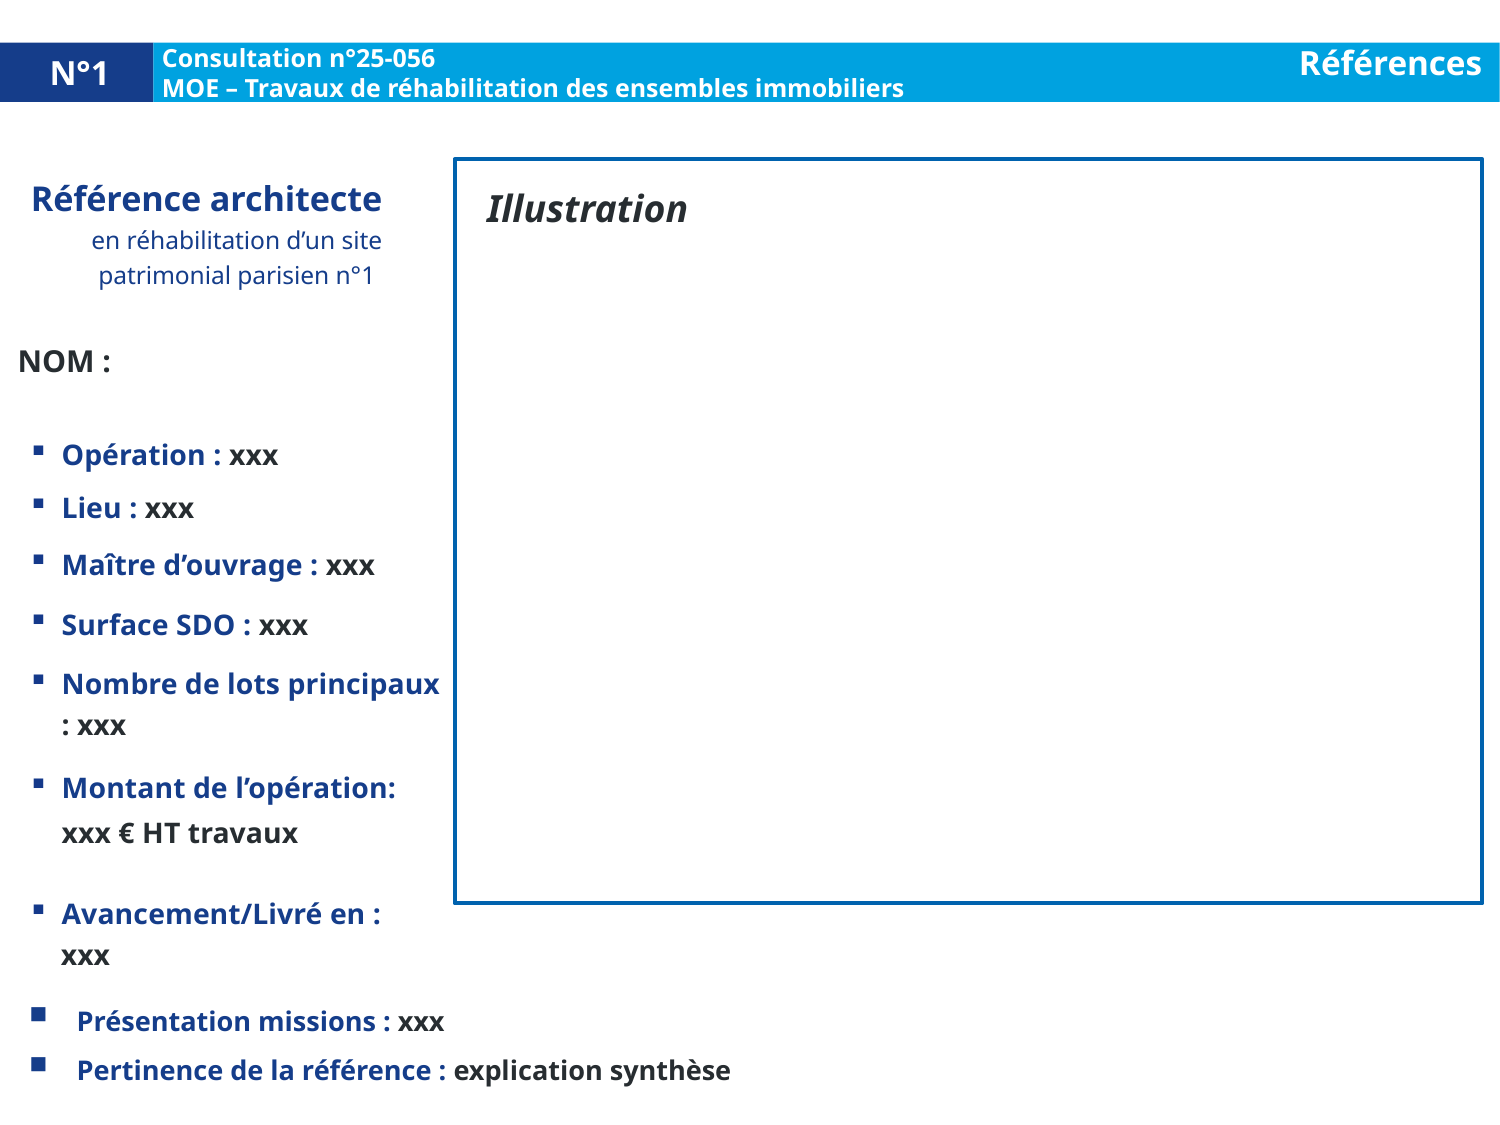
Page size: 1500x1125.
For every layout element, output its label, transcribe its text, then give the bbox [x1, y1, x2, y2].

text_box Références [188, 32, 1483, 92]
text_box Illustration [472, 177, 756, 238]
text_box [1452, 92, 1459, 102]
text_box N°1 [0, 42, 159, 102]
text_box Présentation missions : xxx Pertinence de la référence : explication synthèse [29, 952, 1483, 1106]
list Référence architecte en réhabilitation d’un site patrimonial parisien n°1 NOM : Opération : xxx Lieu : xxx Maître d’ouvrage : xxx Surface SDO : xxx Nombre de lots principaux : xxx Montant de l’opération: xxx € HT travaux Avancement/Livré en : xxx [17, 177, 443, 973]
text_box Consultation n°25-056 MOE – Travaux de réhabilitation des ensembles immobiliers [161, 42, 1452, 132]
text_box [453, 157, 1484, 905]
